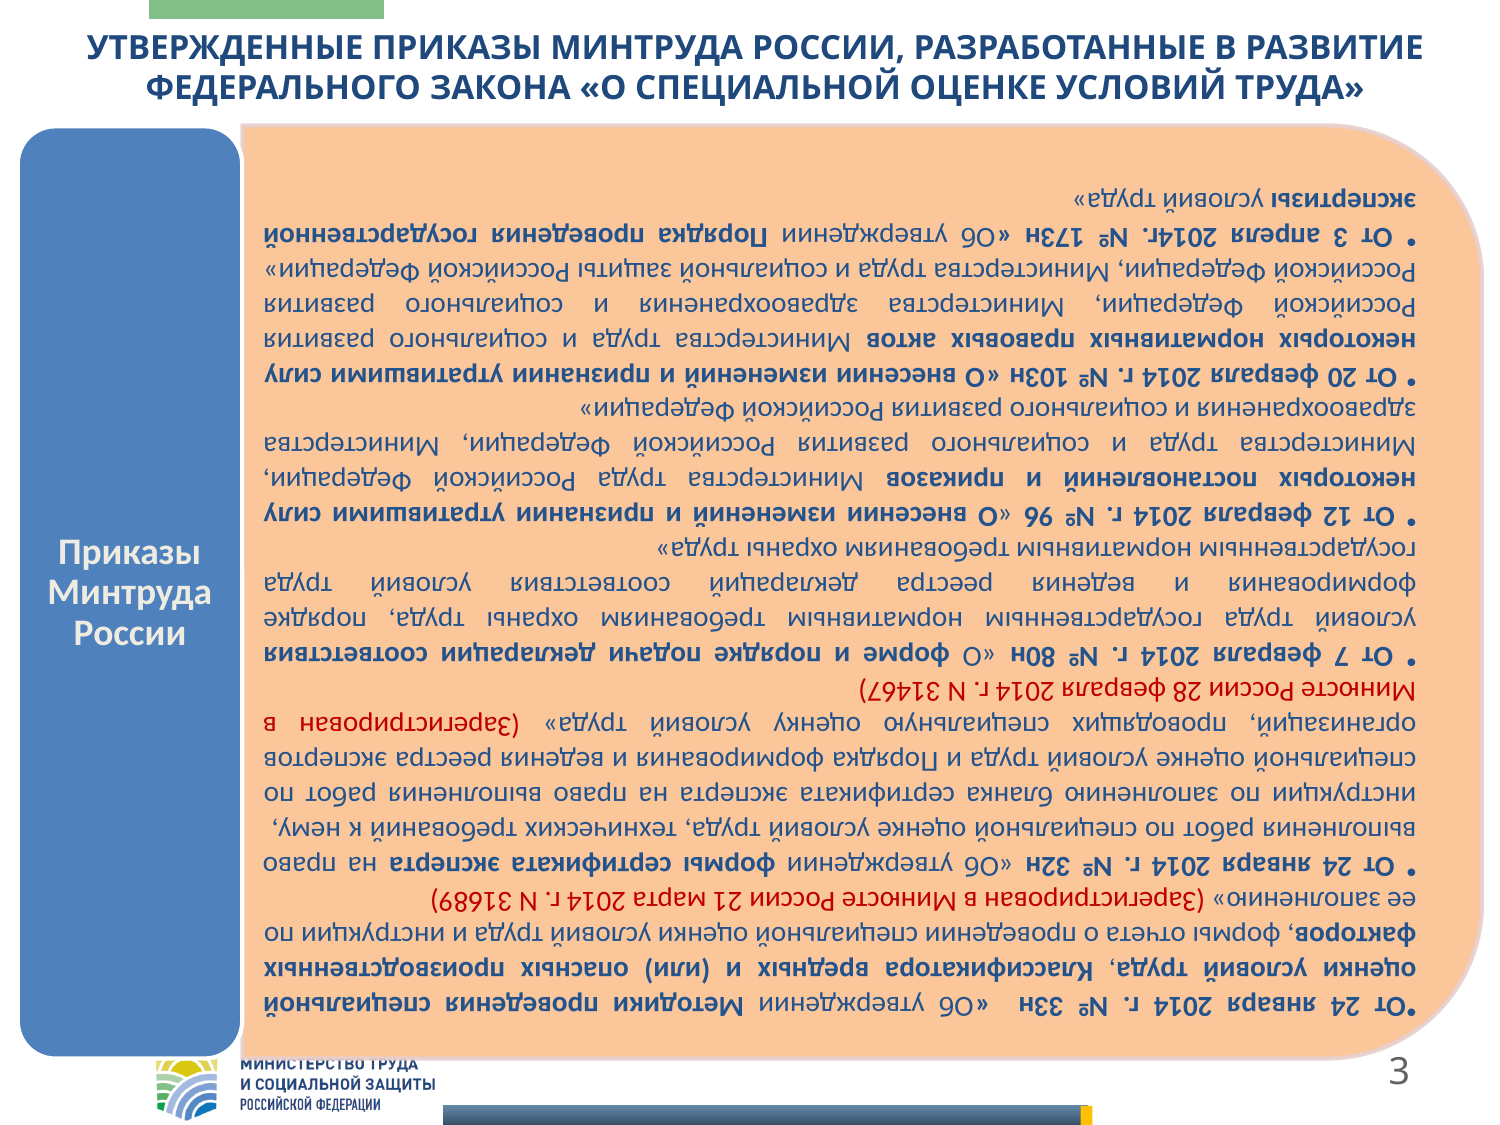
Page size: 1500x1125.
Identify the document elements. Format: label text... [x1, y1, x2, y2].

text_box УТВЕРЖДЕННЫЕ ПРИКАЗЫ МИНТРУДА РОССИИ, РАЗРАБОТАННЫЕ В РАЗВИТИЕ ФЕДЕРАЛЬНОГО ЗАКОНА «О СПЕЦИАЛЬНОЙ ОЦЕНКЕ УСЛОВИЙ ТРУДА» [29, 30, 1483, 102]
picture [149, 0, 385, 19]
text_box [17, 125, 1483, 1059]
picture [147, 1059, 444, 1125]
slide_number 3 [1340, 1065, 1425, 1103]
text_box [448, 1105, 1079, 1125]
text_box [1079, 1104, 1094, 1125]
